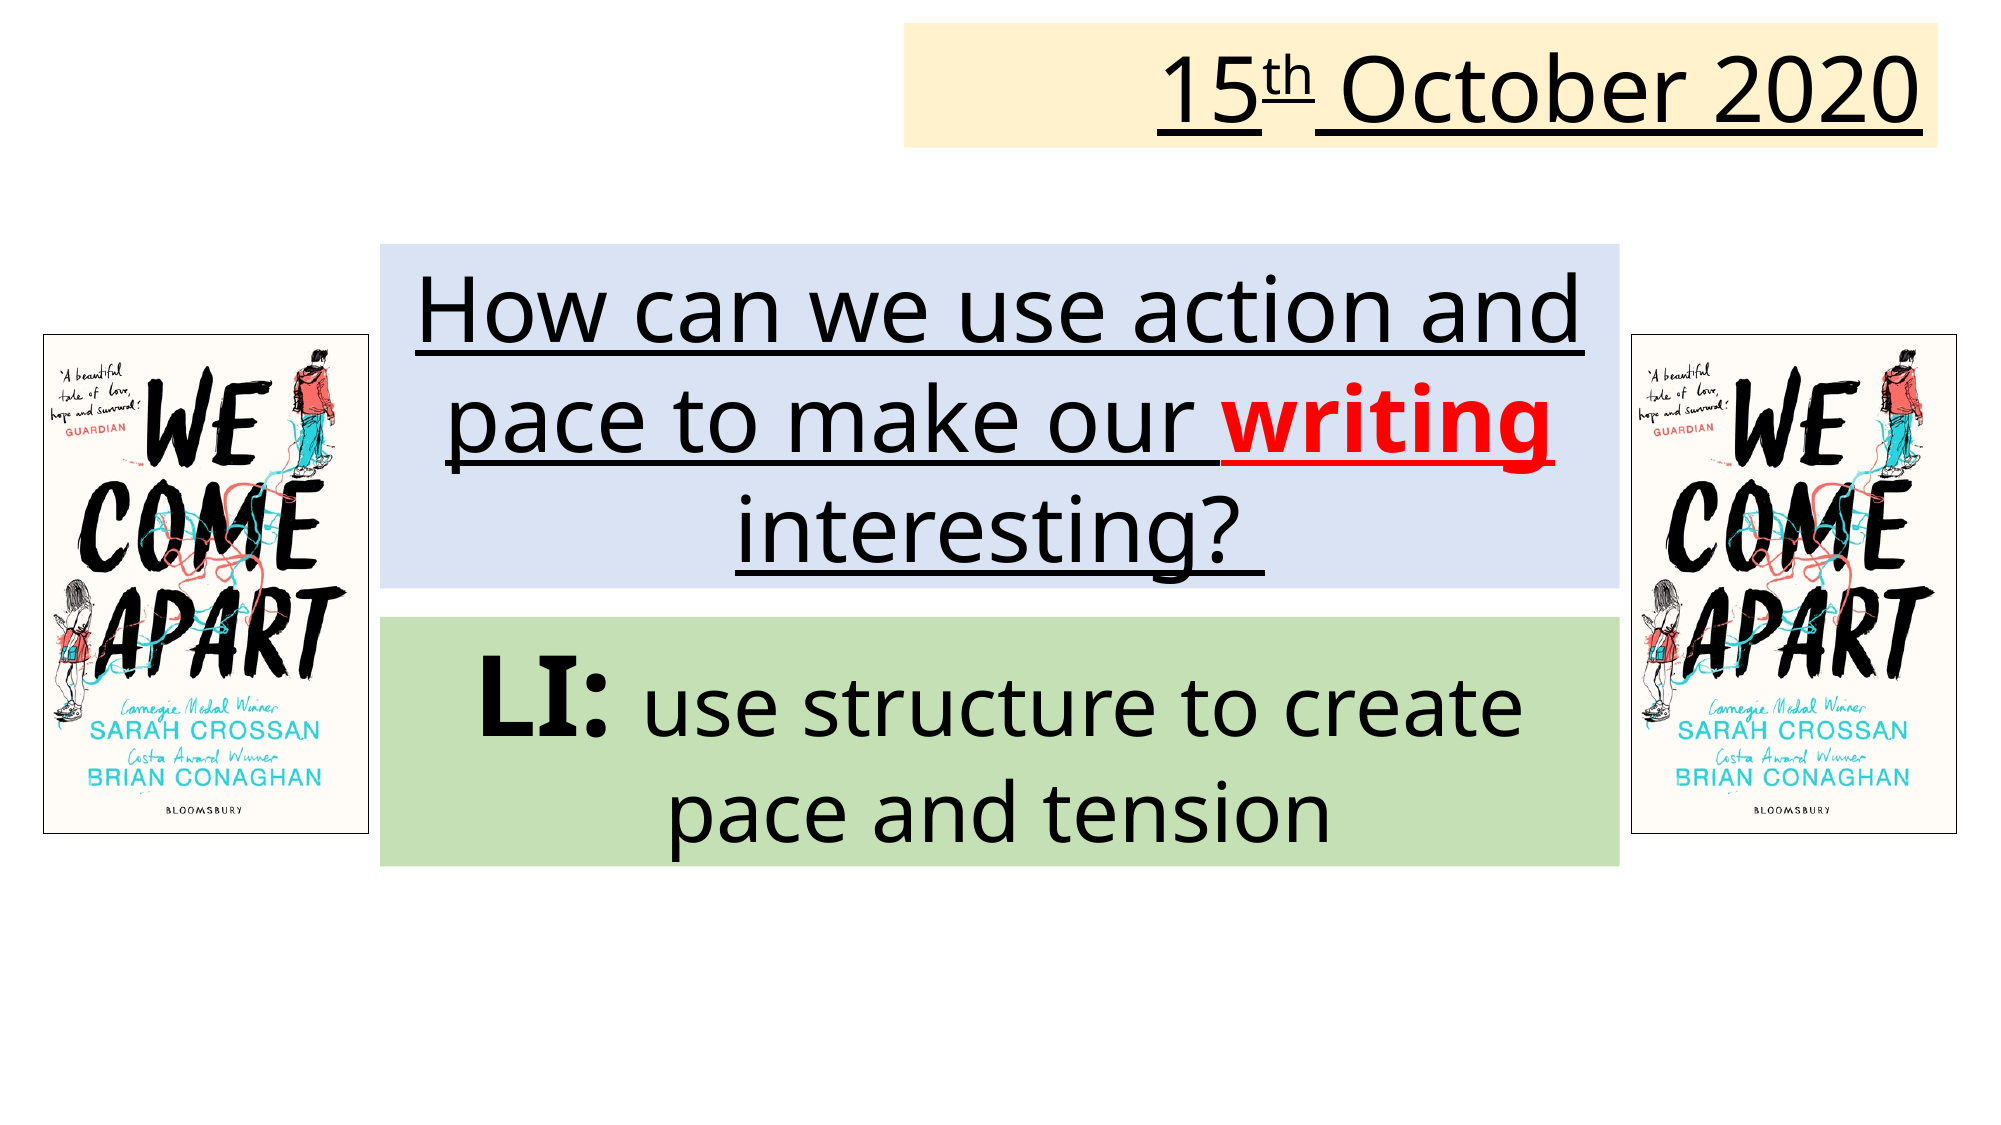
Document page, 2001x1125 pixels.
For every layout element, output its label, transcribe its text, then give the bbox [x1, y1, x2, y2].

text_box LI: use structure to create pace and tension [380, 616, 1620, 867]
text_box How can we use action and pace to make our writing interesting? [380, 243, 1620, 589]
picture [1631, 334, 1957, 834]
text_box 15th October 2020 [904, 22, 1938, 148]
picture [43, 334, 369, 834]
